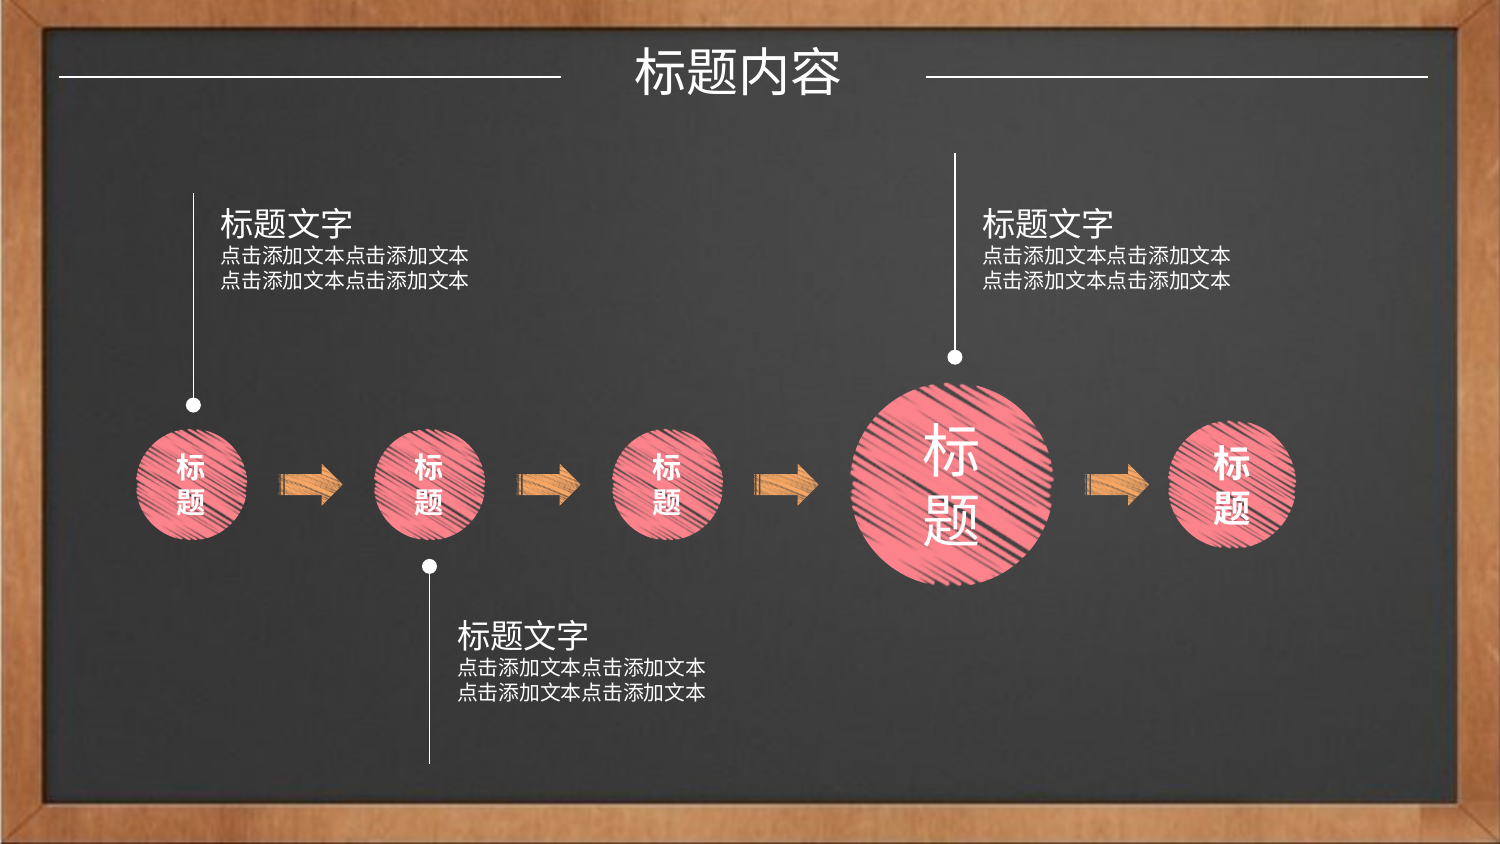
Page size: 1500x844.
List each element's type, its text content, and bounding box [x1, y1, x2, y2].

text_box [514, 461, 583, 508]
text_box [1082, 461, 1152, 508]
text_box [276, 461, 345, 508]
text_box 标题 [847, 380, 1056, 589]
picture [0, 0, 1500, 844]
text_box 标题 [133, 426, 250, 543]
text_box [947, 153, 1271, 365]
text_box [421, 558, 746, 765]
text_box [185, 192, 510, 413]
text_box 标题内容 [608, 32, 868, 110]
text_box 标题 [1165, 418, 1299, 552]
text_box 标题 [371, 426, 488, 543]
text_box 标题 [609, 426, 726, 543]
text_box [752, 461, 821, 508]
